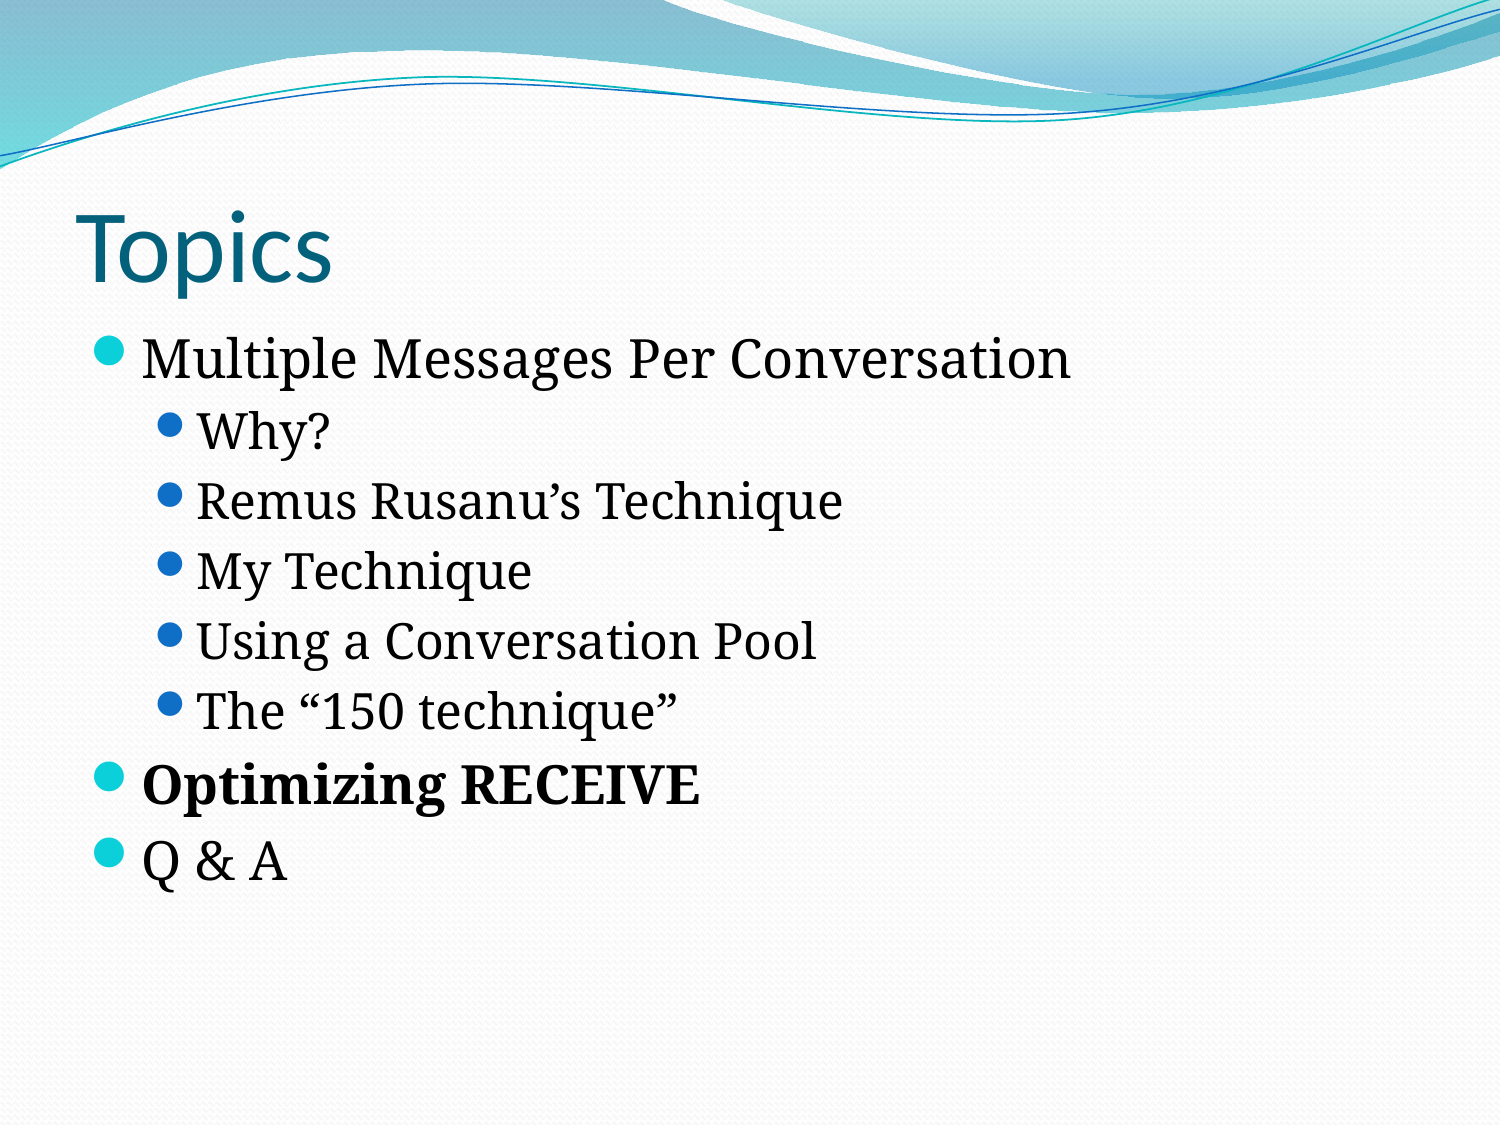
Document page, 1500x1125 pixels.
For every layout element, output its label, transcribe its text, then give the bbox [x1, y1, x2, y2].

list Multiple Messages Per Conversation Why? Remus Rusanu’s Technique My Technique Using a Conversation Pool The “150 technique” Optimizing RECEIVE Q & A [75, 317, 1425, 1038]
title Topics [75, 115, 1425, 303]
